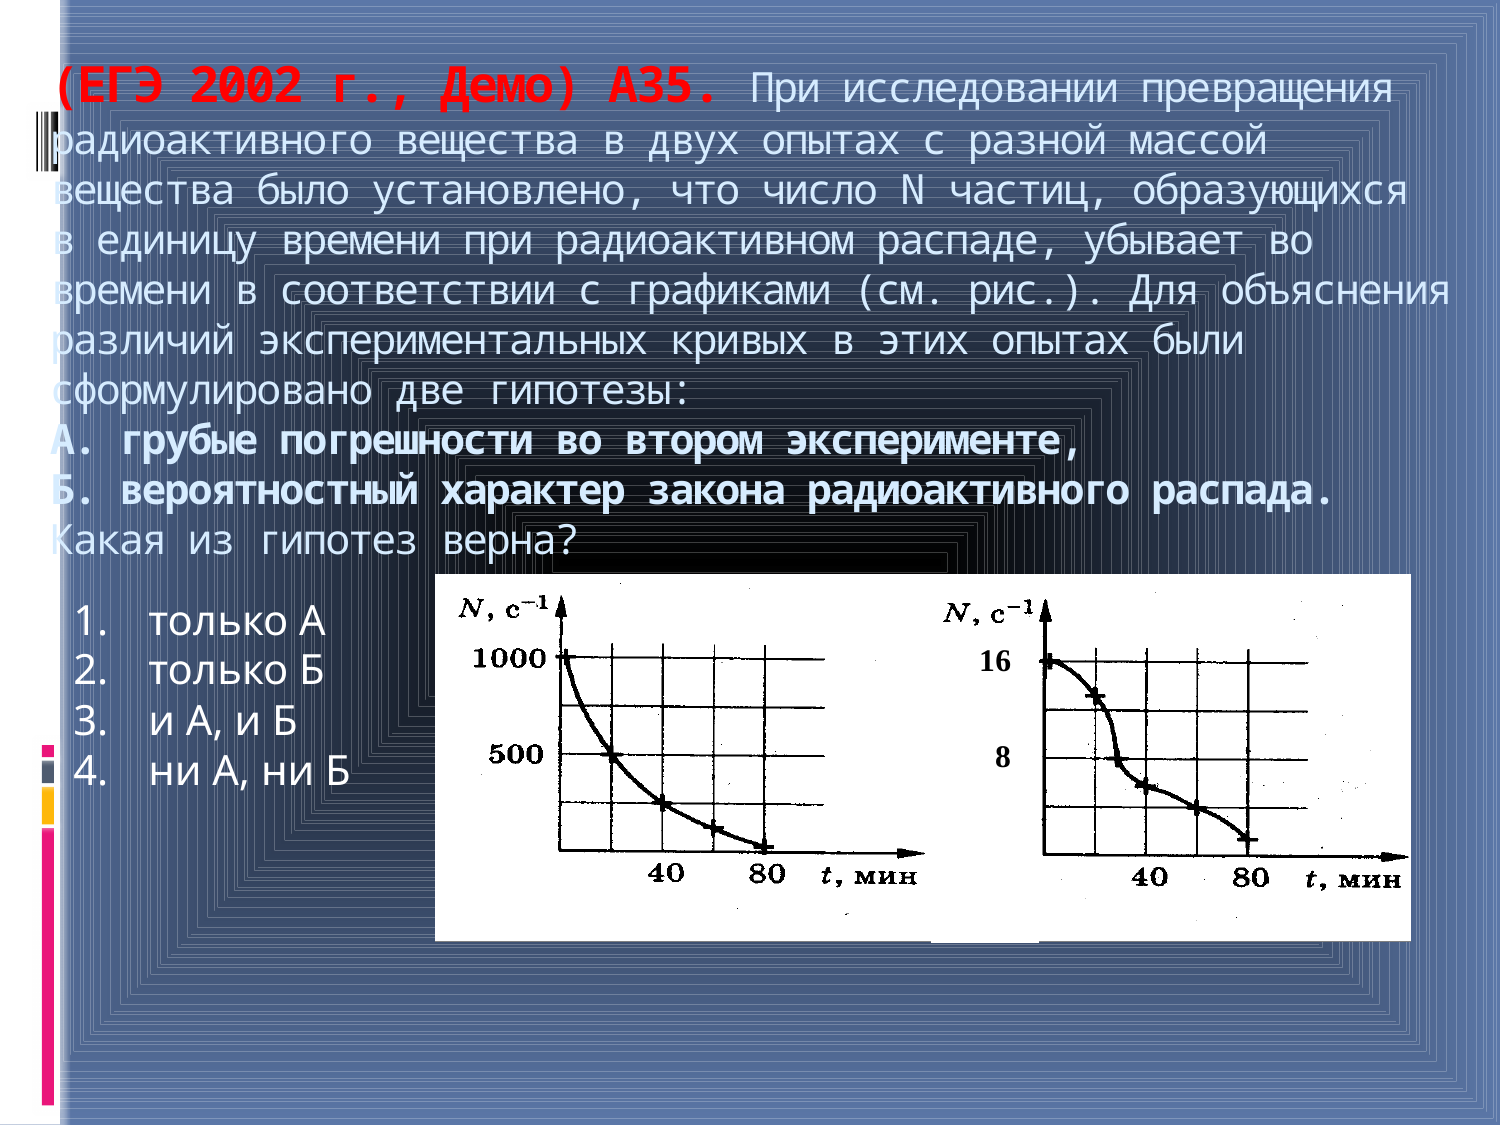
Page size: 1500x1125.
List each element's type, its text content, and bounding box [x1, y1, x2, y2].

picture [433, 573, 1412, 943]
text_box только А только Б и А, и Б ни А, ни Б [58, 585, 426, 801]
title (ЕГЭ 2002 г., Демо) А35. При исследовании превращения радиоактивного вещества в двух опытах с разной массой вещества было установлено, что число N частиц, образующихся в единицу времени при радиоактивном распаде, убывает во времени в соответствии с графиками (см. рис.). Для объяснения различий экспериментальных кривых в этих опытах были сформулировано две гипотезы: А. грубые погрешности во втором эксперименте, Б. вероятностный характер закона радиоактивного распада. Какая из гипотез верна? [35, 45, 1465, 563]
